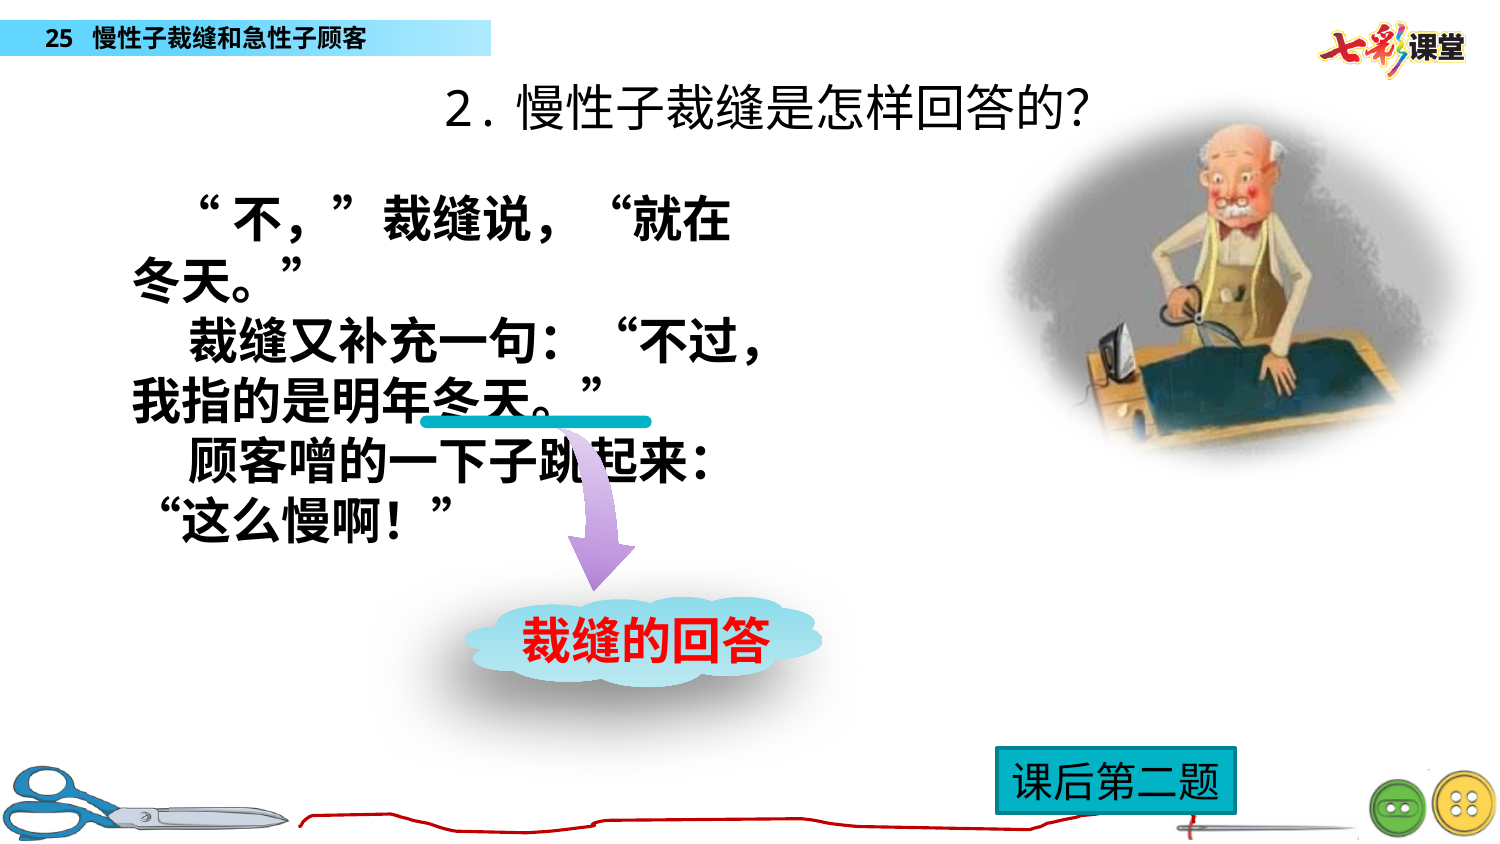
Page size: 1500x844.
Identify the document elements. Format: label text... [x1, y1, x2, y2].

picture [0, 764, 290, 844]
picture [1365, 769, 1500, 839]
picture [1173, 816, 1358, 839]
text_box “不，”裁缝说，“就在冬天。” 裁缝又补充一句：“不过，我指的是明年冬天。” 顾客噌的一下子跳起来：“这么慢啊！” [116, 102, 781, 557]
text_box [464, 596, 1094, 687]
picture [1316, 20, 1468, 80]
picture [969, 85, 1493, 487]
text_box 课后第二题 [995, 746, 1237, 815]
text_box [417, 413, 654, 431]
text_box [557, 428, 635, 580]
text_box 2.慢性子裁缝是怎样回答的？ [428, 51, 1153, 144]
